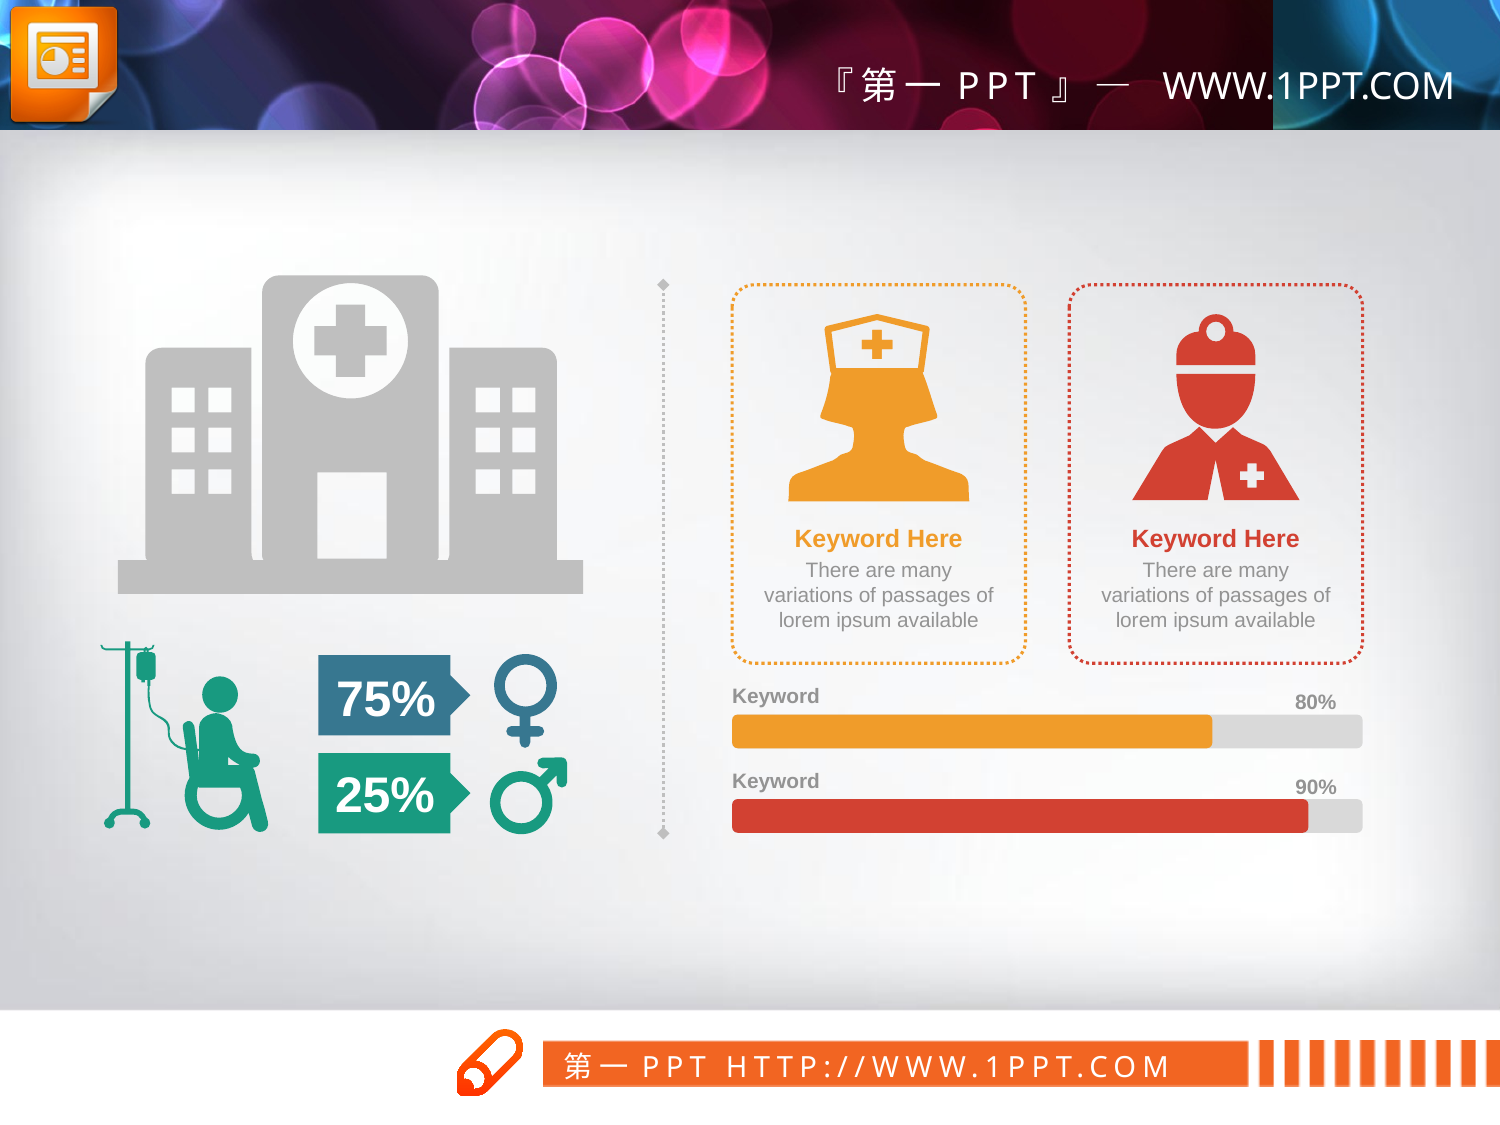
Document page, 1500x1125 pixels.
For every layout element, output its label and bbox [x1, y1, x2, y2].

text_box [732, 284, 1026, 664]
text_box [117, 275, 584, 594]
text_box [318, 654, 471, 736]
text_box [1069, 284, 1363, 664]
text_box [494, 654, 557, 748]
picture [0, 0, 1500, 1012]
text_box [731, 681, 1363, 749]
text_box [731, 767, 1363, 834]
text_box [784, 313, 974, 502]
text_box [489, 757, 568, 835]
picture [543, 1040, 1500, 1087]
text_box [1131, 313, 1300, 501]
text_box [100, 641, 270, 834]
text_box [318, 752, 471, 834]
